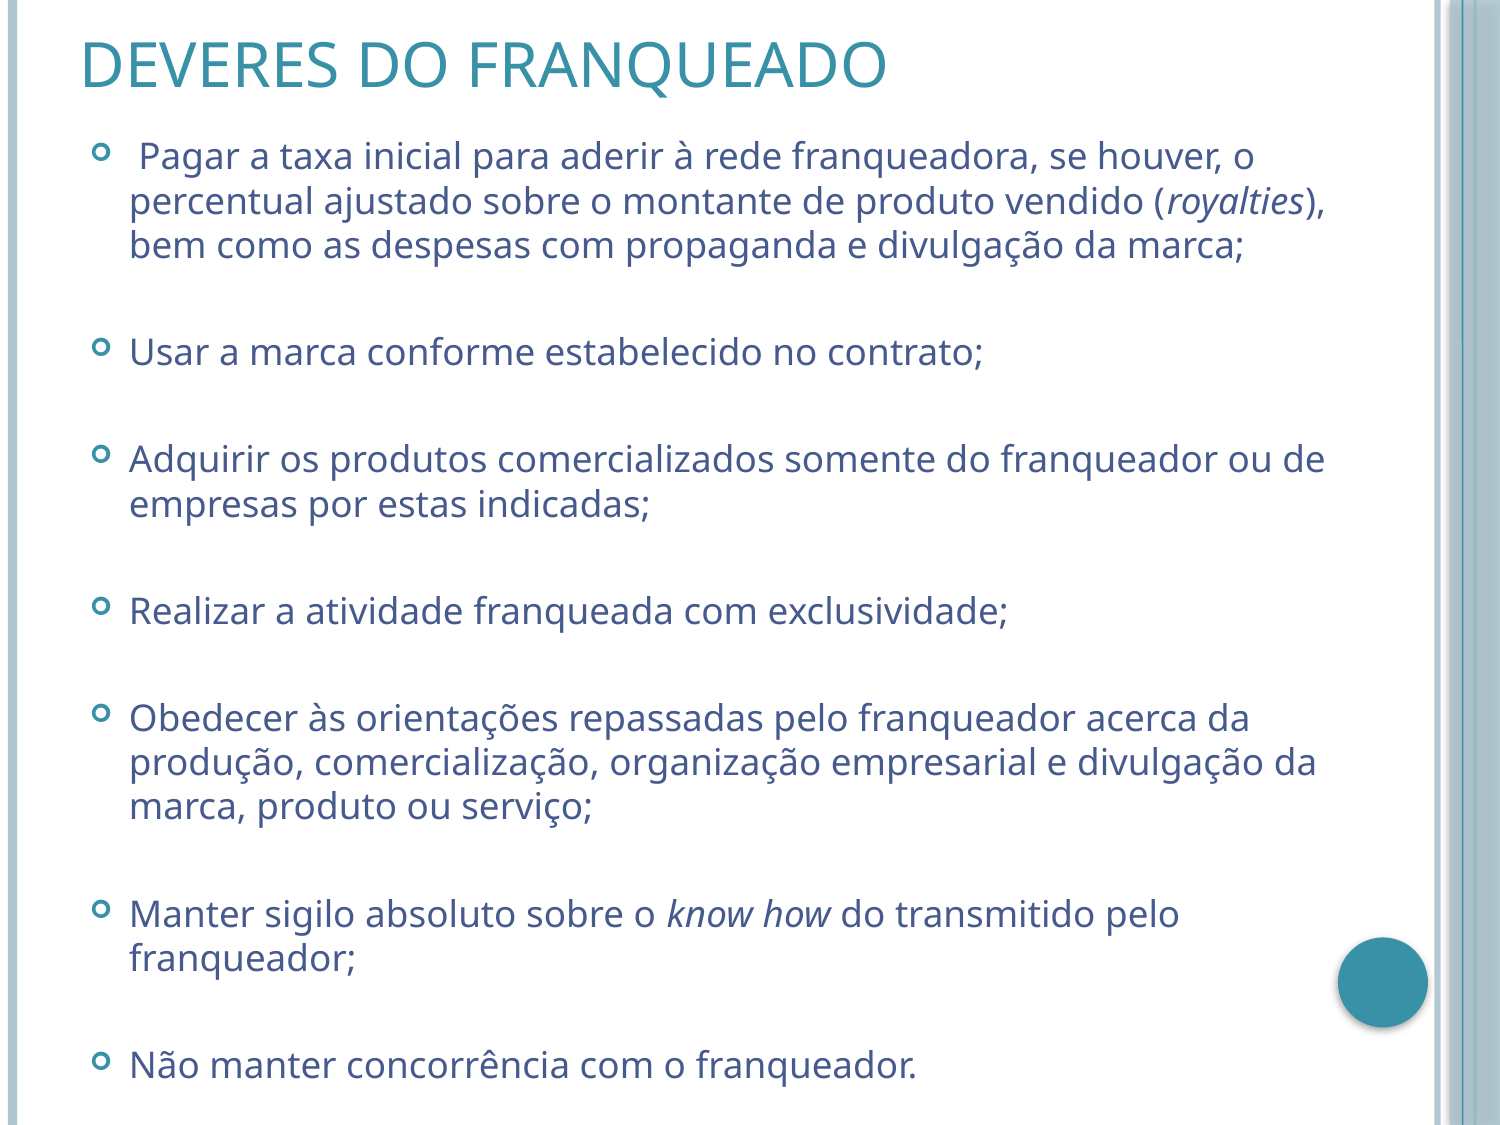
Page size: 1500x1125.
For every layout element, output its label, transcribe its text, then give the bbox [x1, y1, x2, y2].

title Deveres do Franqueado [64, 0, 1290, 108]
list Pagar a taxa inicial para aderir à rede franqueadora, se houver, o percentual ajustado sobre o montante de produto vendido (royalties), bem como as despesas com propaganda e divulgação da marca; Usar a marca conforme estabelecido no contrato; Adquirir os produtos comercializados somente do franqueador ou de empresas por estas indicadas; Realizar a atividade franqueada com exclusividade; Obedecer às orientações repassadas pelo franqueador acerca da produção, comercialização, organização empresarial e divulgação da marca, produto ou serviço; Manter sigilo absoluto sobre o know how do transmitido pelo franqueador; Não manter concorrência com o franqueador. [75, 125, 1353, 1125]
